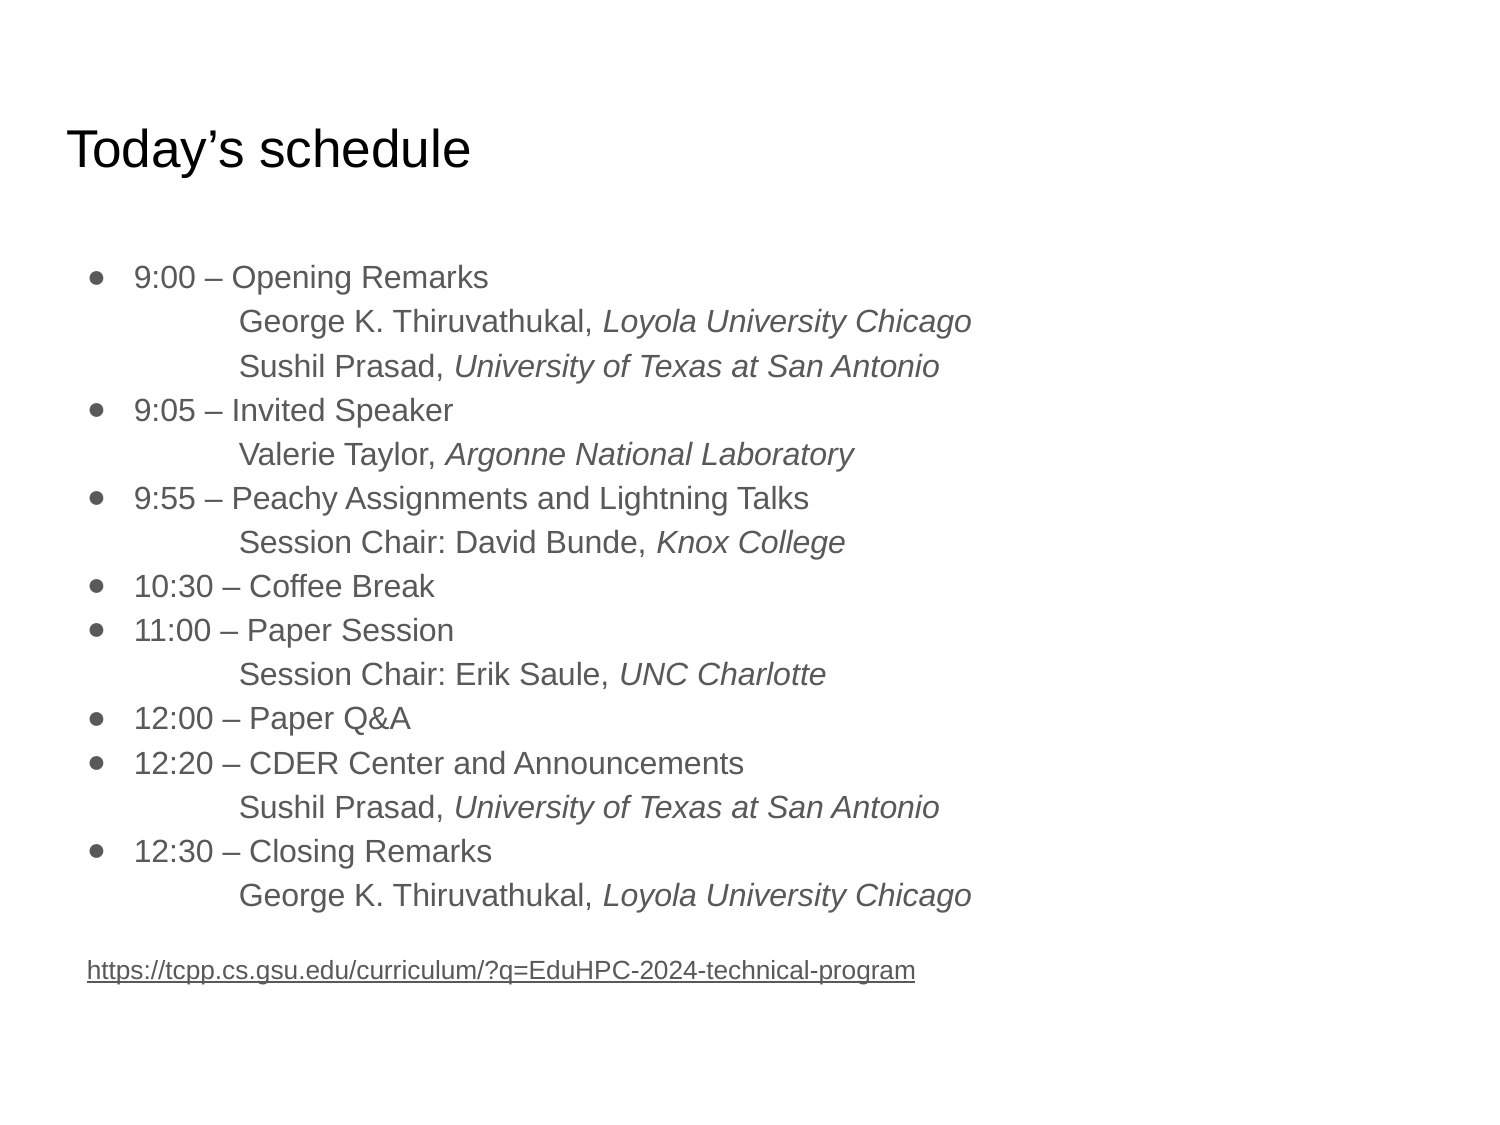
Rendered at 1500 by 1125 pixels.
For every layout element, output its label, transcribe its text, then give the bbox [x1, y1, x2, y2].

title Today’s schedule [51, 99, 1449, 194]
list 9:00 – Opening Remarks George K. Thiruvathukal, Loyola University Chicago Sushil Prasad, University of Texas at San Antonio 9:05 – Invited Speaker Valerie Taylor, Argonne National Laboratory 9:55 – Peachy Assignments and Lightning Talks Session Chair: David Bunde, Knox College 10:30 – Coffee Break 11:00 – Paper Session Session Chair: Erik Saule, UNC Charlotte 12:00 – Paper Q&A 12:20 – CDER Center and Announcements Sushil Prasad, University of Texas at San Antonio 12:30 – Closing Remarks George K. Thiruvathukal, Loyola University Chicago https://tcpp.cs.gsu.edu/curriculum/?q=EduHPC-2024-technical-program [51, 236, 1449, 1010]
